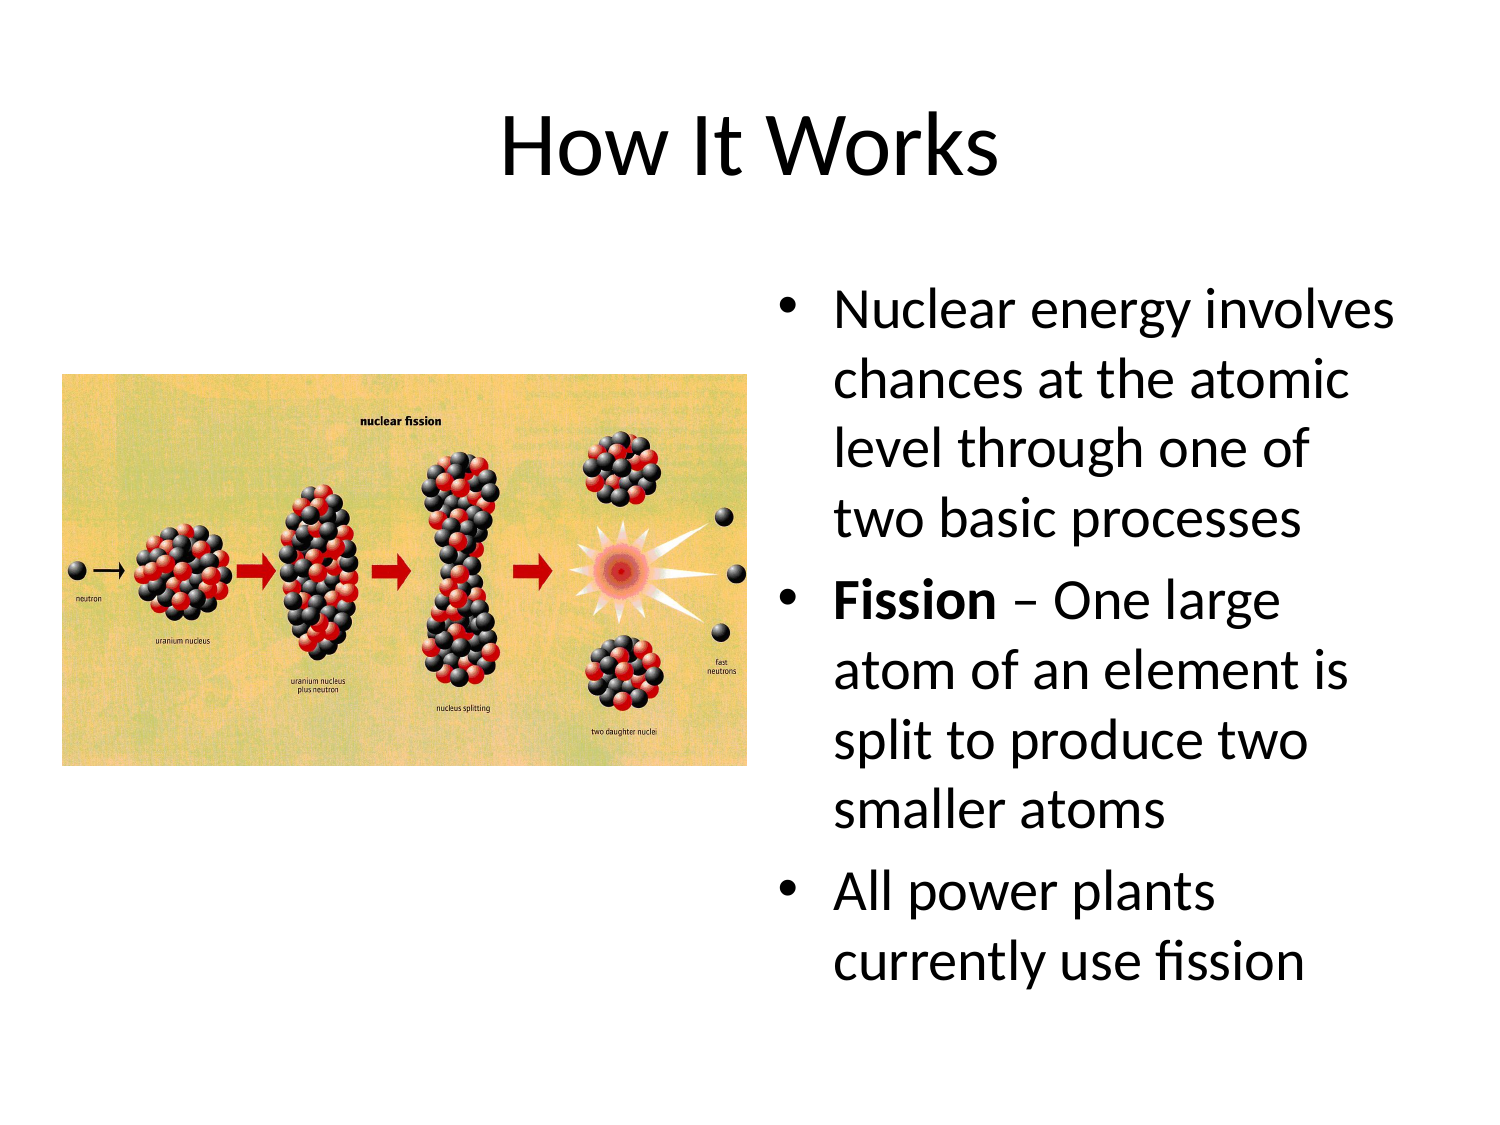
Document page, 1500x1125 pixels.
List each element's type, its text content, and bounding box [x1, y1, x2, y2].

list Nuclear energy involves chances at the atomic level through one of two basic processes Fission – One large atom of an element is split to produce two smaller atoms All power plants currently use fission [762, 262, 1425, 1005]
title How It Works [75, 45, 1425, 233]
picture [62, 374, 747, 766]
